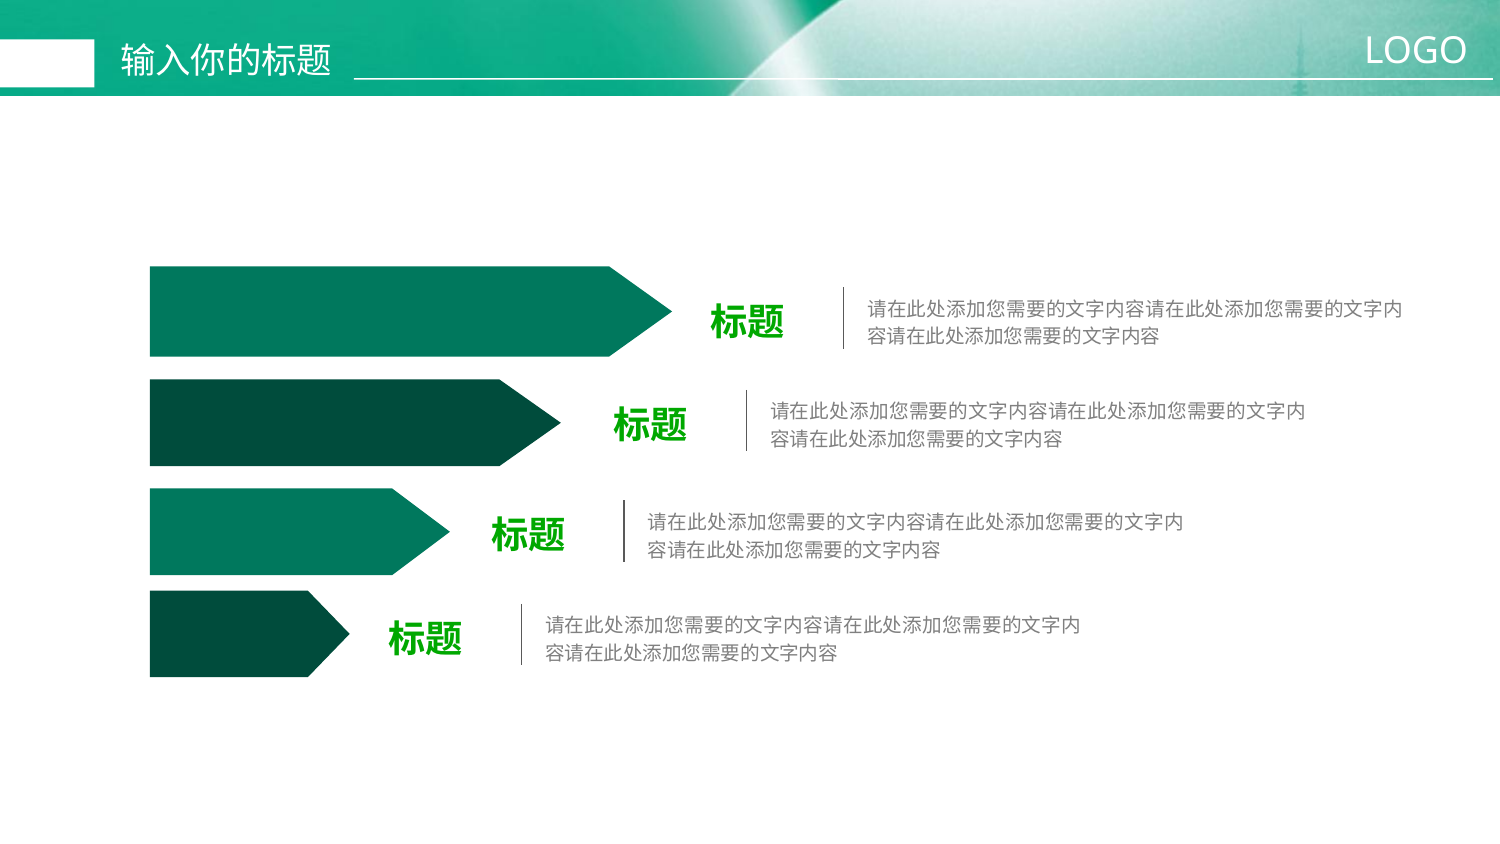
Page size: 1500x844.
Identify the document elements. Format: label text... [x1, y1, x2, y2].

text_box 标题 [573, 393, 728, 454]
text_box 标题 [670, 291, 825, 351]
text_box 请在此处添加您需要的文字内容请在此处添加您需要的文字内容请在此处添加您需要的文字内容 [545, 609, 1081, 665]
text_box 标题 [451, 504, 606, 564]
text_box [149, 379, 561, 467]
text_box 请在此处添加您需要的文字内容请在此处添加您需要的文字内容请在此处添加您需要的文字内容 [867, 292, 1403, 348]
picture [0, 0, 1500, 96]
text_box 标题 [348, 607, 503, 667]
text_box [149, 488, 450, 576]
text_box [149, 590, 350, 678]
text_box [149, 266, 673, 357]
text_box 请在此处添加您需要的文字内容请在此处添加您需要的文字内容请在此处添加您需要的文字内容 [770, 395, 1306, 451]
text_box 请在此处添加您需要的文字内容请在此处添加您需要的文字内容请在此处添加您需要的文字内容 [647, 506, 1184, 561]
